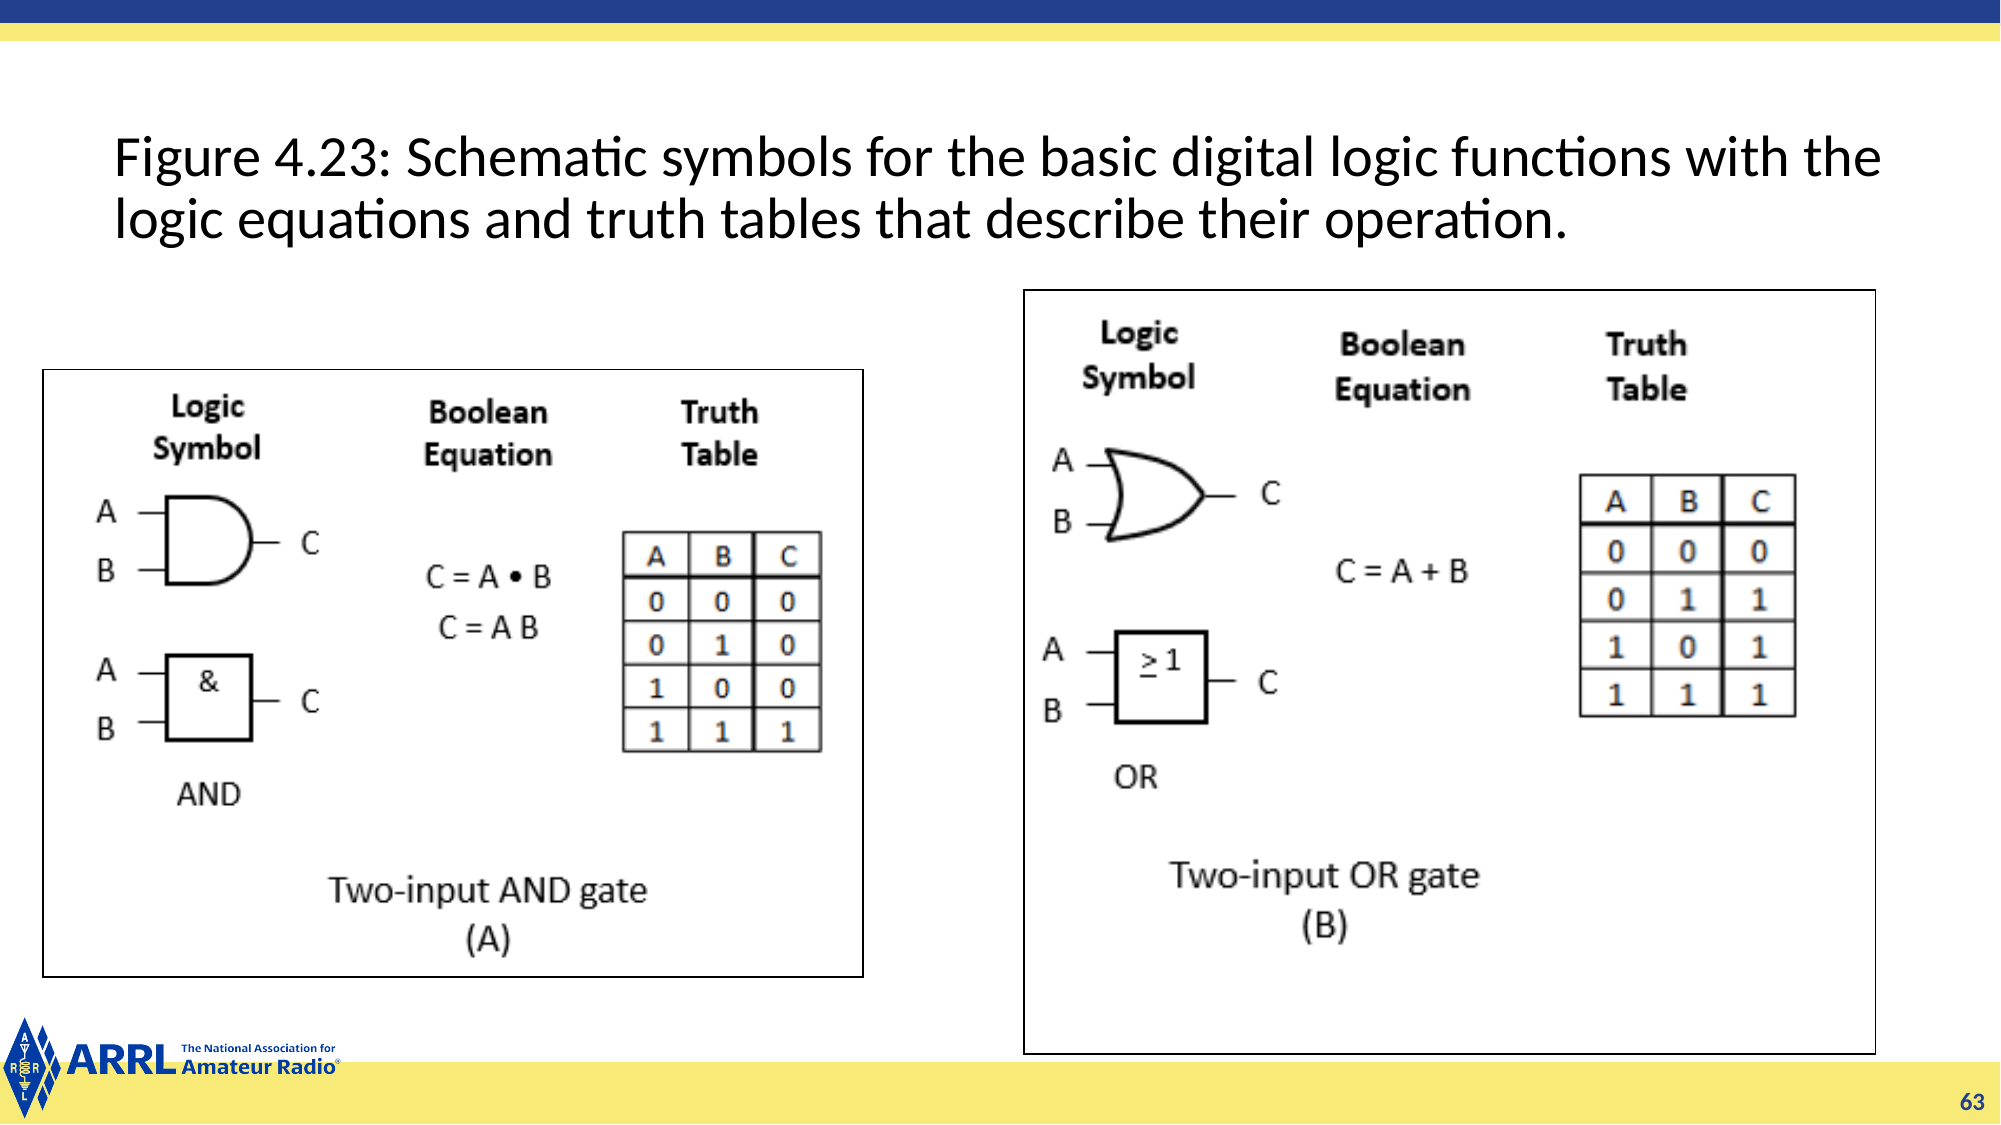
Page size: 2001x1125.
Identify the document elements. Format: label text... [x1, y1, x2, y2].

picture [43, 369, 863, 977]
title Figure 4.23: Schematic symbols for the basic digital logic functions with the logic equations and truth tables that describe their operation. [99, 118, 1963, 413]
picture [1, 1015, 342, 1121]
picture [1024, 290, 1875, 1054]
